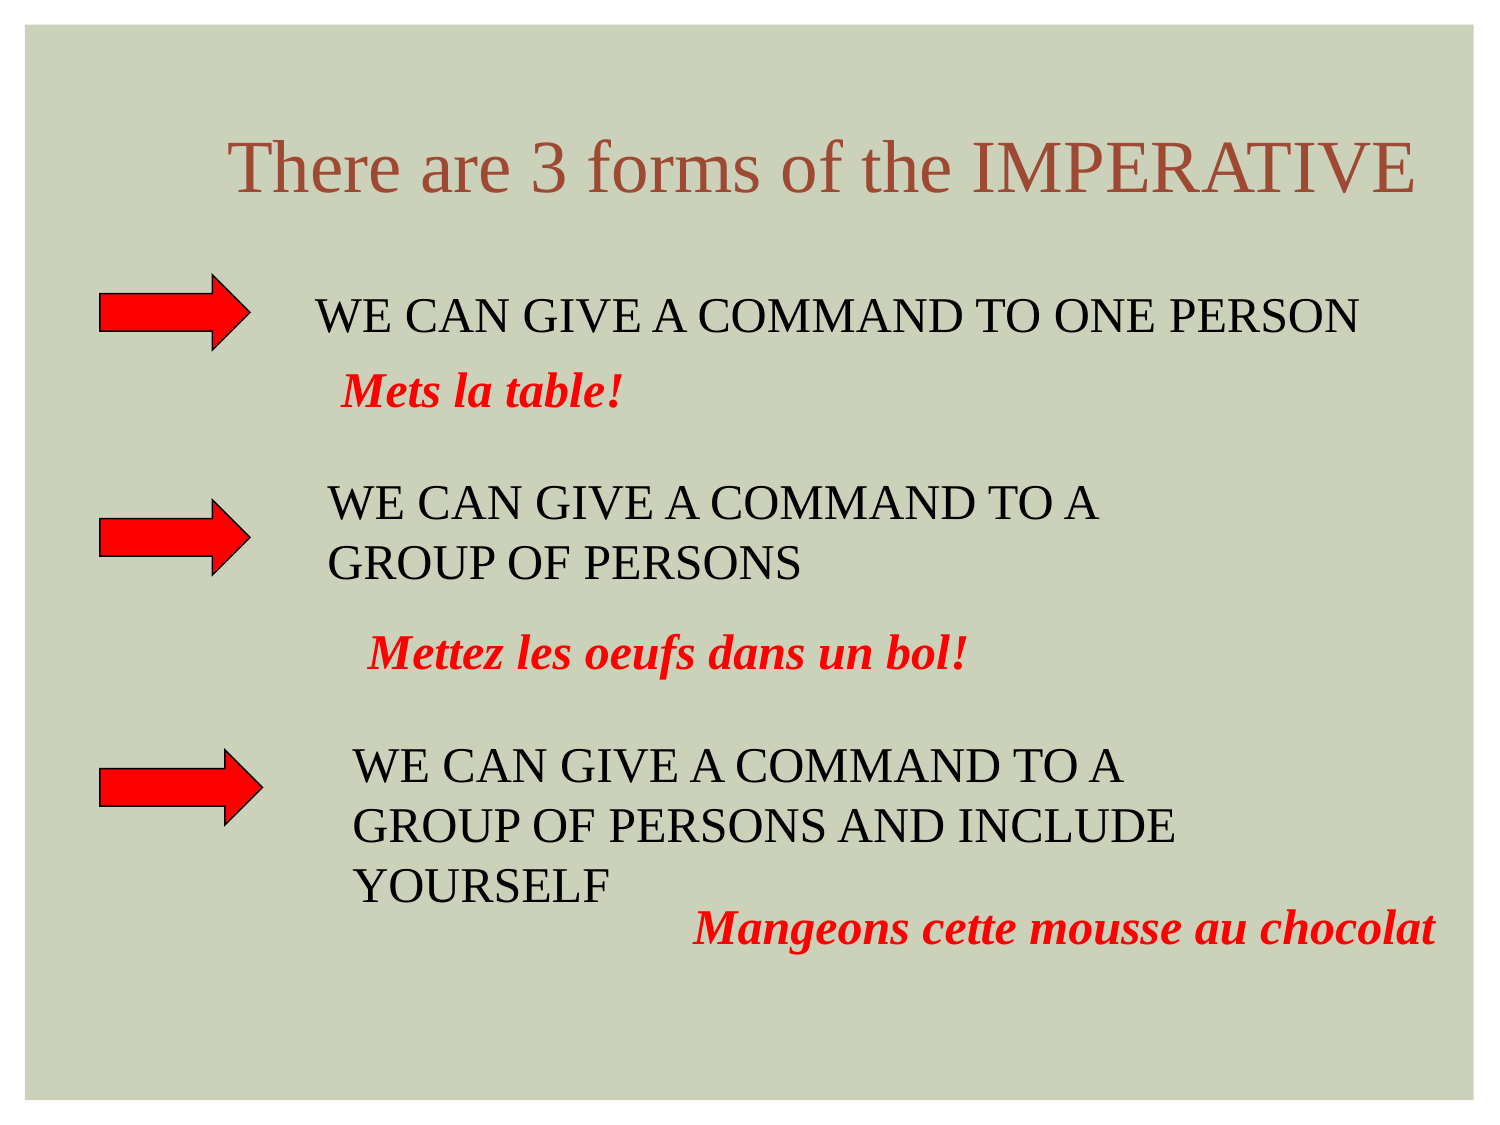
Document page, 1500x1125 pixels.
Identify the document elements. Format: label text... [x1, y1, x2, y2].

text_box [99, 499, 250, 575]
text_box [99, 749, 263, 825]
text_box [99, 274, 250, 350]
text_box WE CAN GIVE A COMMAND TO A GROUP OF PERSONS AND INCLUDE YOURSELF [337, 724, 1313, 920]
text_box Mets la table! [326, 349, 653, 425]
text_box WE CAN GIVE A COMMAND TO A GROUP OF PERSONS [312, 462, 1288, 598]
text_box WE CAN GIVE A COMMAND TO ONE PERSON [300, 274, 1388, 350]
text_box There are 3 forms of the IMPERATIVE [87, 110, 1488, 300]
text_box Mangeons cette mousse au chocolat [678, 887, 1451, 963]
text_box Mettez les oeufs dans un bol! [352, 612, 998, 688]
